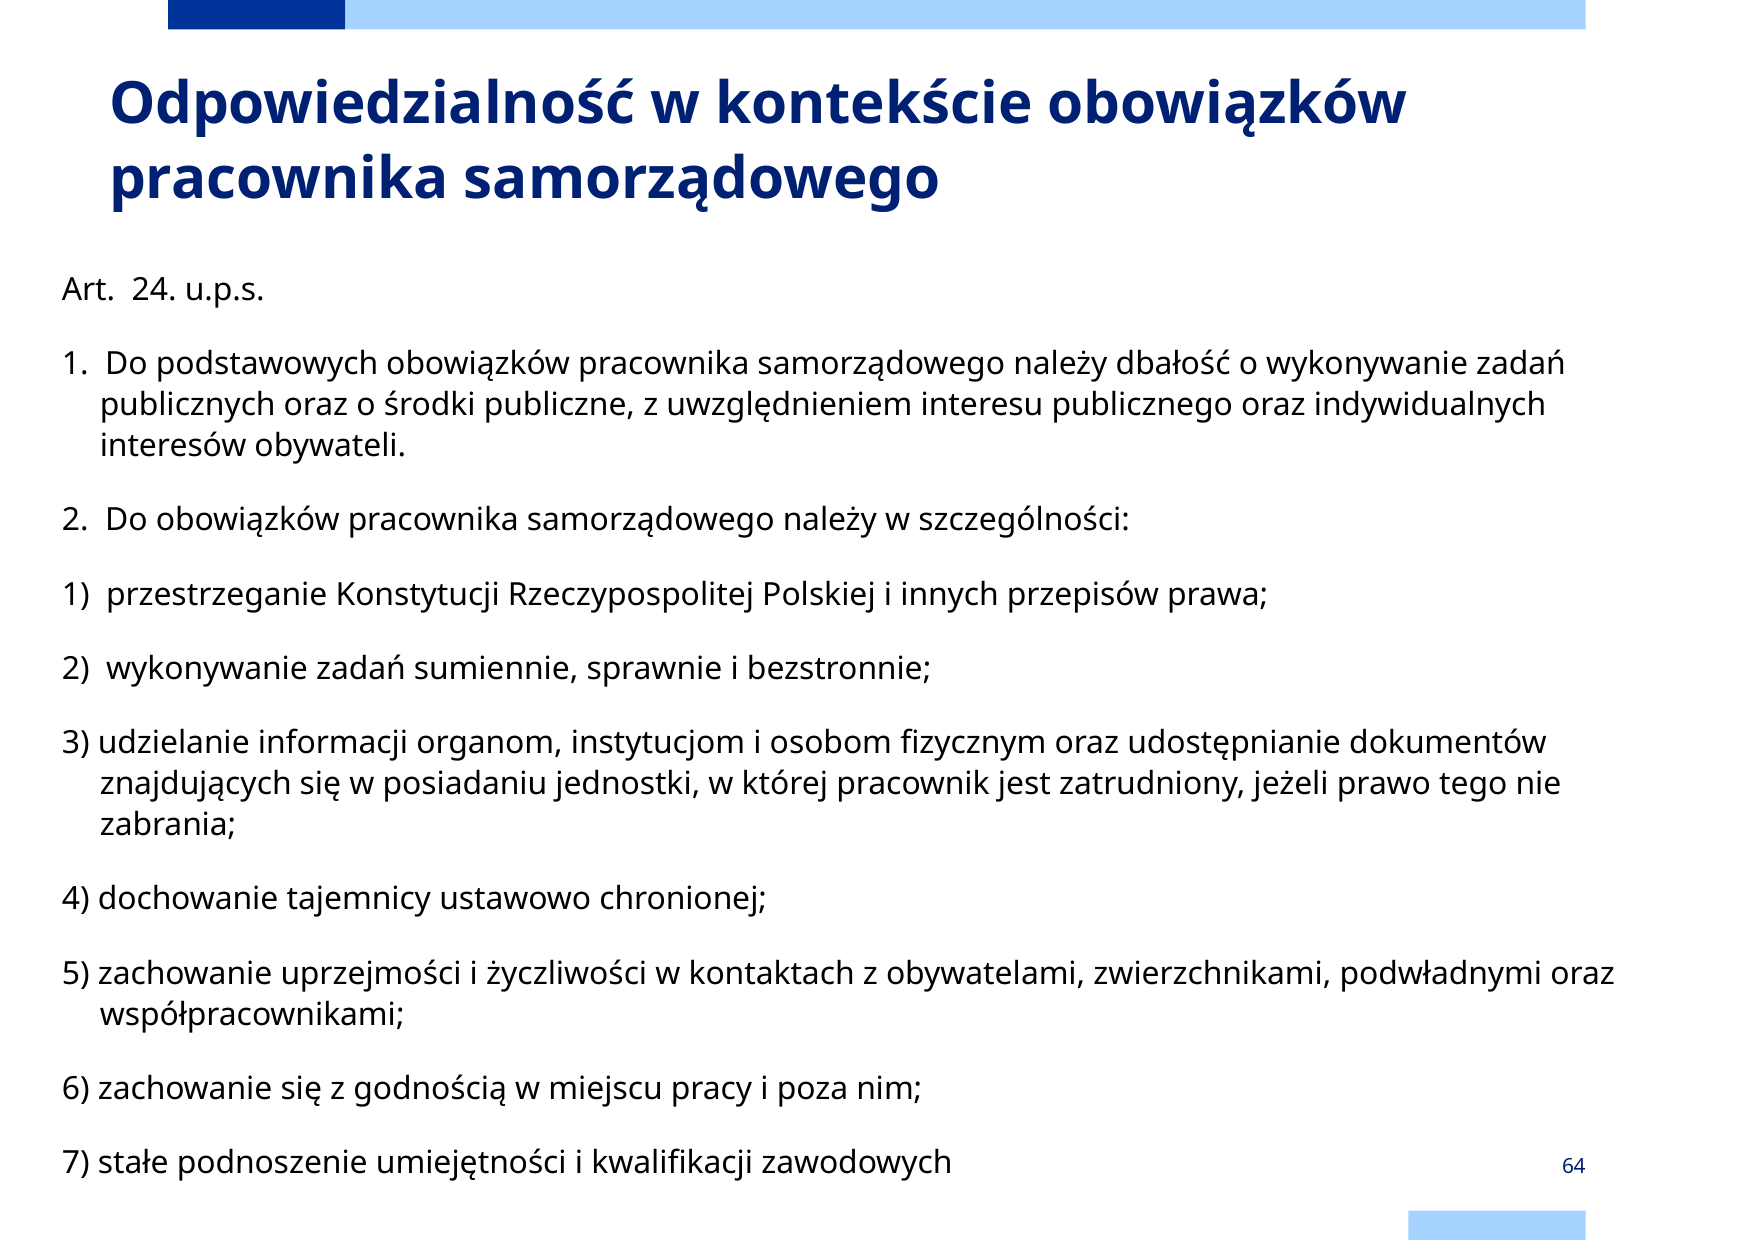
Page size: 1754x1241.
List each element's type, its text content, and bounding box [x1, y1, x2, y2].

list Art. 24. u.p.s. 1. Do podstawowych obowiązków pracownika samorządowego należy dbałość o wykonywanie zadań publicznych oraz o środki publiczne, z uwzględnieniem interesu publicznego oraz indywidualnych interesów obywateli. 2. Do obowiązków pracownika samorządowego należy w szczególności: 1) przestrzeganie Konstytucji Rzeczypospolitej Polskiej i innych przepisów prawa; 2) wykonywanie zadań sumiennie, sprawnie i bezstronnie; 3) udzielanie informacji organom, instytucjom i osobom fizycznym oraz udostępnianie dokumentów znajdujących się w posiadaniu jednostki, w której pracownik jest zatrudniony, jeżeli prawo tego nie zabrania; 4) dochowanie tajemnicy ustawowo chronionej; 5) zachowanie uprzejmości i życzliwości w kontaktach z obywatelami, zwierzchnikami, podwładnymi oraz współpracownikami; 6) zachowanie się z godnością w miejscu pracy i poza nim; 7) stałe podnoszenie umiejętności i kwalifikacji zawodowych [61, 265, 1692, 1182]
title Odpowiedzialność w kontekście obowiązków pracownika samorządowego [109, 59, 1527, 237]
slide_number 64 [1408, 1151, 1586, 1182]
